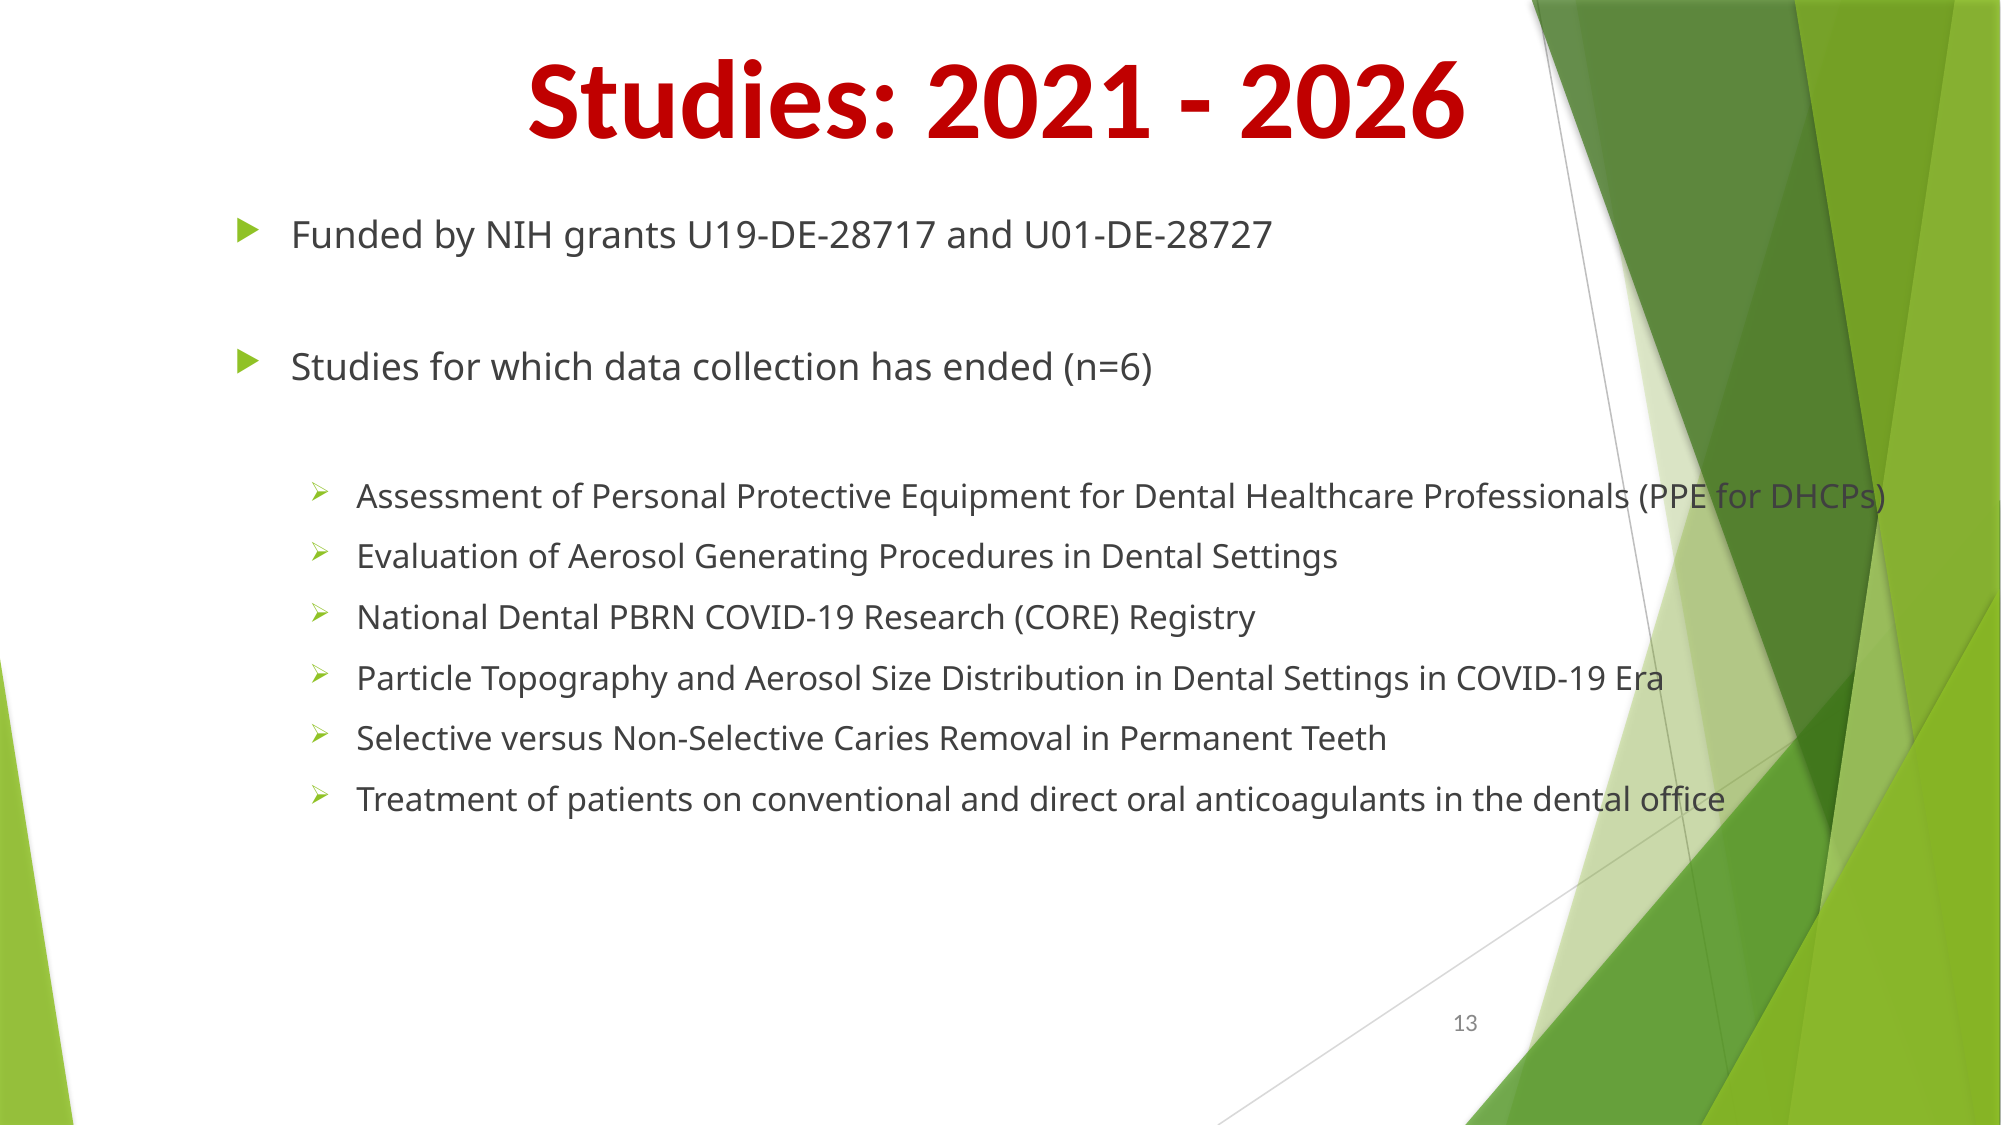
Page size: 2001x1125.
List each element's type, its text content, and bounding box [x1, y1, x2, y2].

title Studies: 2021 - 2026 [322, 18, 1673, 169]
list Funded by NIH grants U19-DE-28717 and U01-DE-28727 Studies for which data collection has ended (n=6) Assessment of Personal Protective Equipment for Dental Healthcare Professionals (PPE for DHCPs) Evaluation of Aerosol Generating Procedures in Dental Settings National Dental PBRN COVID-19 Research (CORE) Registry Particle Topography and Aerosol Size Distribution in Dental Settings in COVID-19 Era Selective versus Non-Selective Caries Removal in Permanent Teeth Treatment of patients on conventional and direct oral anticoagulants in the dental office [219, 203, 1905, 1073]
slide_number 13 [1409, 991, 1522, 1051]
